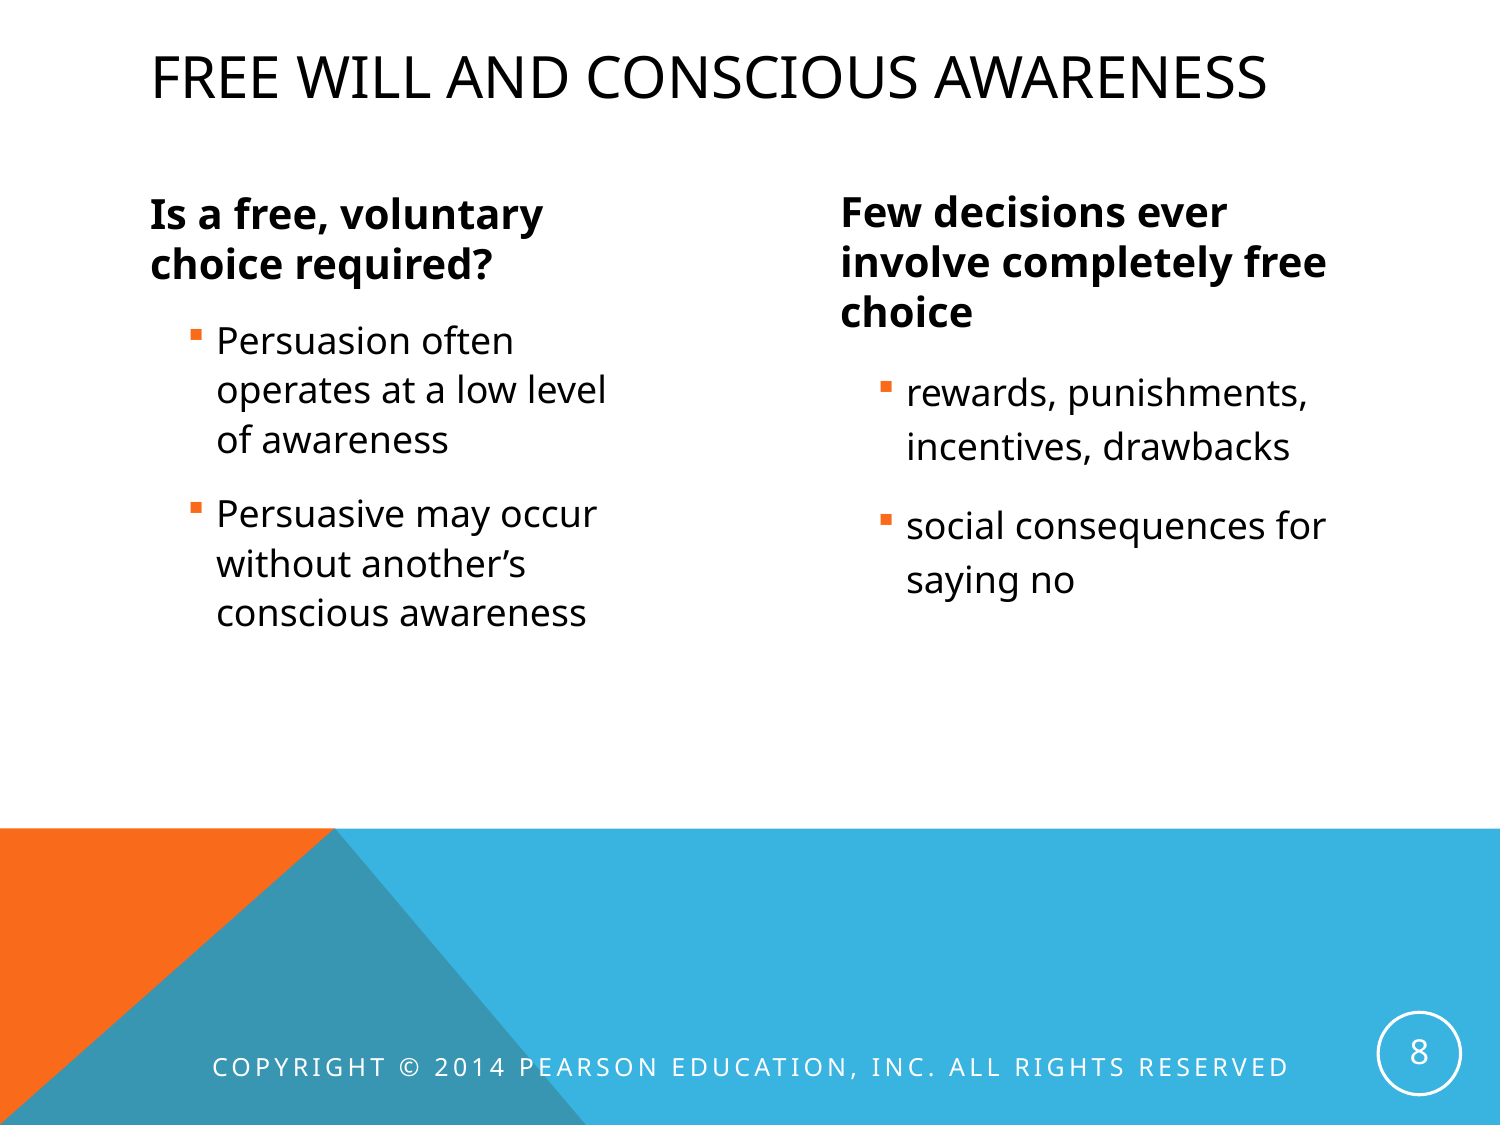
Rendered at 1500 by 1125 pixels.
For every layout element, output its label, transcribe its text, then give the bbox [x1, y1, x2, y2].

list Is a free, voluntary choice required? Persuasion often operates at a low level of awareness Persuasive may occur without another’s conscious awareness [135, 179, 660, 789]
title Free will and conscious awareness [135, 0, 1369, 150]
footer Copyright © 2014 Pearson Education, Inc. All rights reserved [150, 1012, 1352, 1125]
list Few decisions ever involve completely free choice rewards, punishments, incentives, drawbacks social consequences for saying no [825, 177, 1350, 787]
slide_number 8 [1376, 1010, 1463, 1097]
